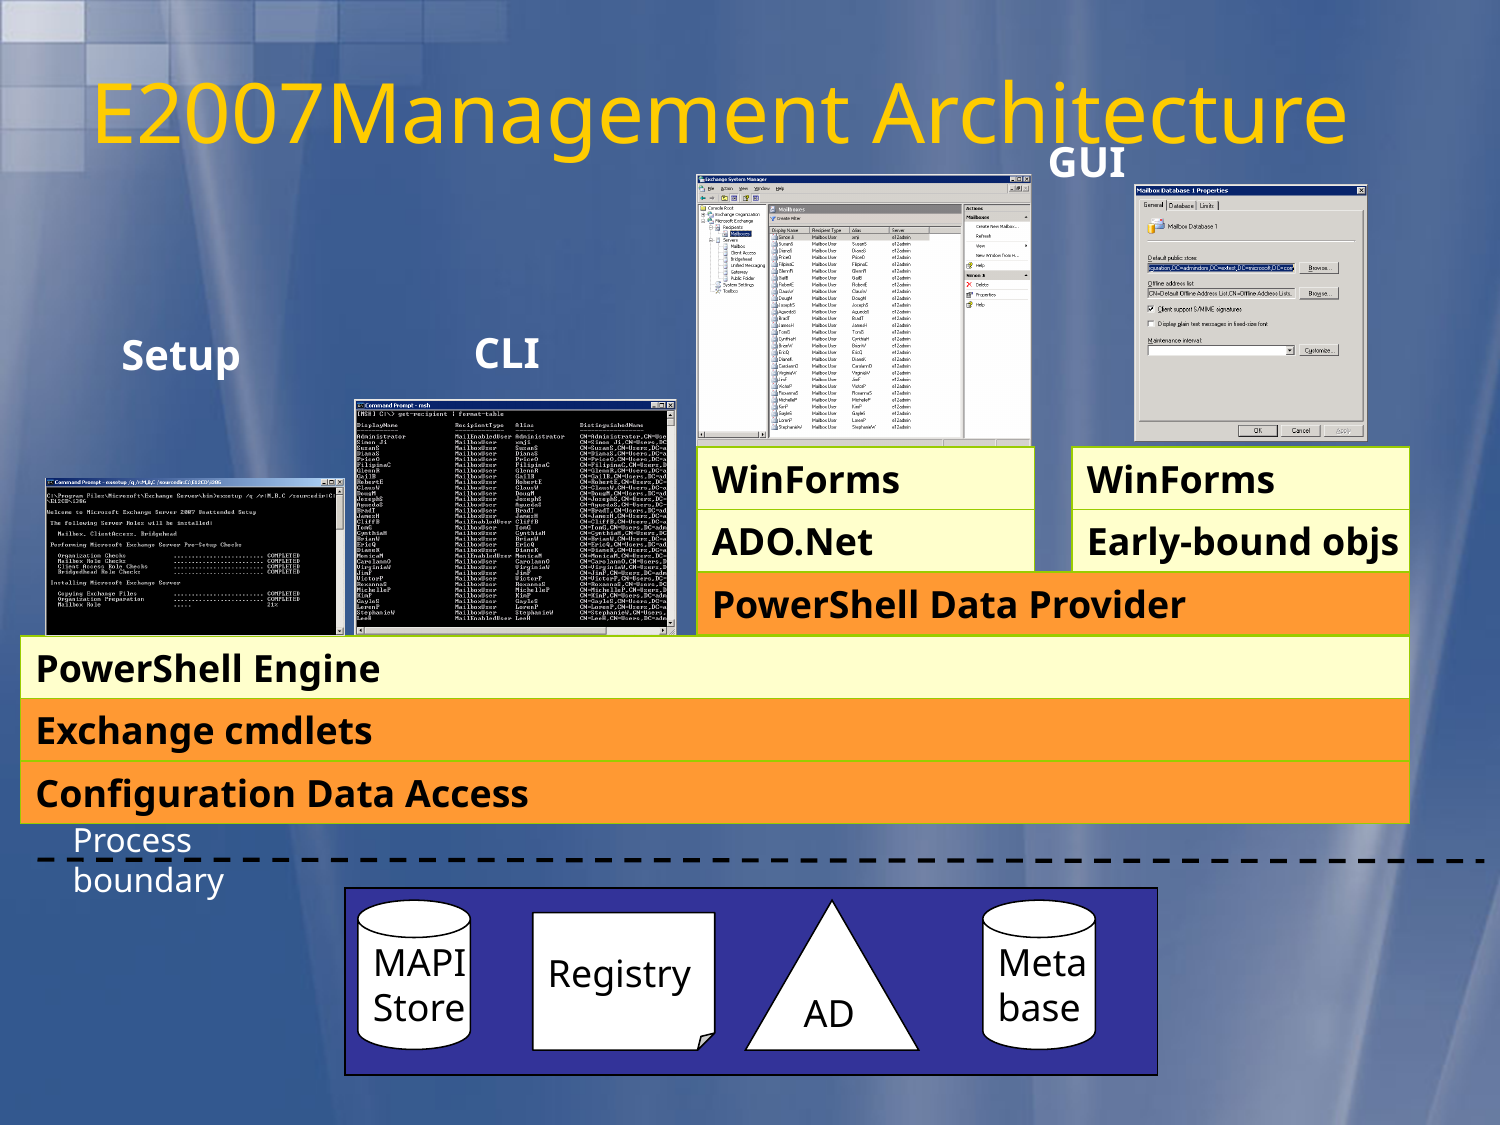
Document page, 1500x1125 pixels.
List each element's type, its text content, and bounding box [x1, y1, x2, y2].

text_box ADO.Net [696, 509, 1035, 572]
text_box WinForms [1071, 447, 1410, 510]
text_box AD [745, 900, 919, 1051]
picture [0, 0, 1500, 1125]
text_box Process boundary [57, 811, 318, 868]
text_box Setup [106, 321, 264, 387]
text_box CLI [458, 319, 561, 385]
text_box Registry [532, 912, 715, 1051]
text_box Meta base [982, 900, 1096, 1050]
text_box [345, 887, 1158, 1076]
text_box Early-bound objs [1071, 510, 1410, 572]
text_box PowerShell Data Provider [696, 572, 1410, 635]
text_box GUI [1032, 128, 1149, 194]
text_box WinForms [696, 449, 1035, 509]
text_box Configuration Data Access [20, 761, 1410, 824]
text_box Exchange cmdlets [20, 698, 1410, 761]
title E2007Management Architecture [74, 44, 1426, 176]
text_box PowerShell Engine [20, 636, 1410, 698]
text_box MAPI Store [357, 900, 471, 1050]
